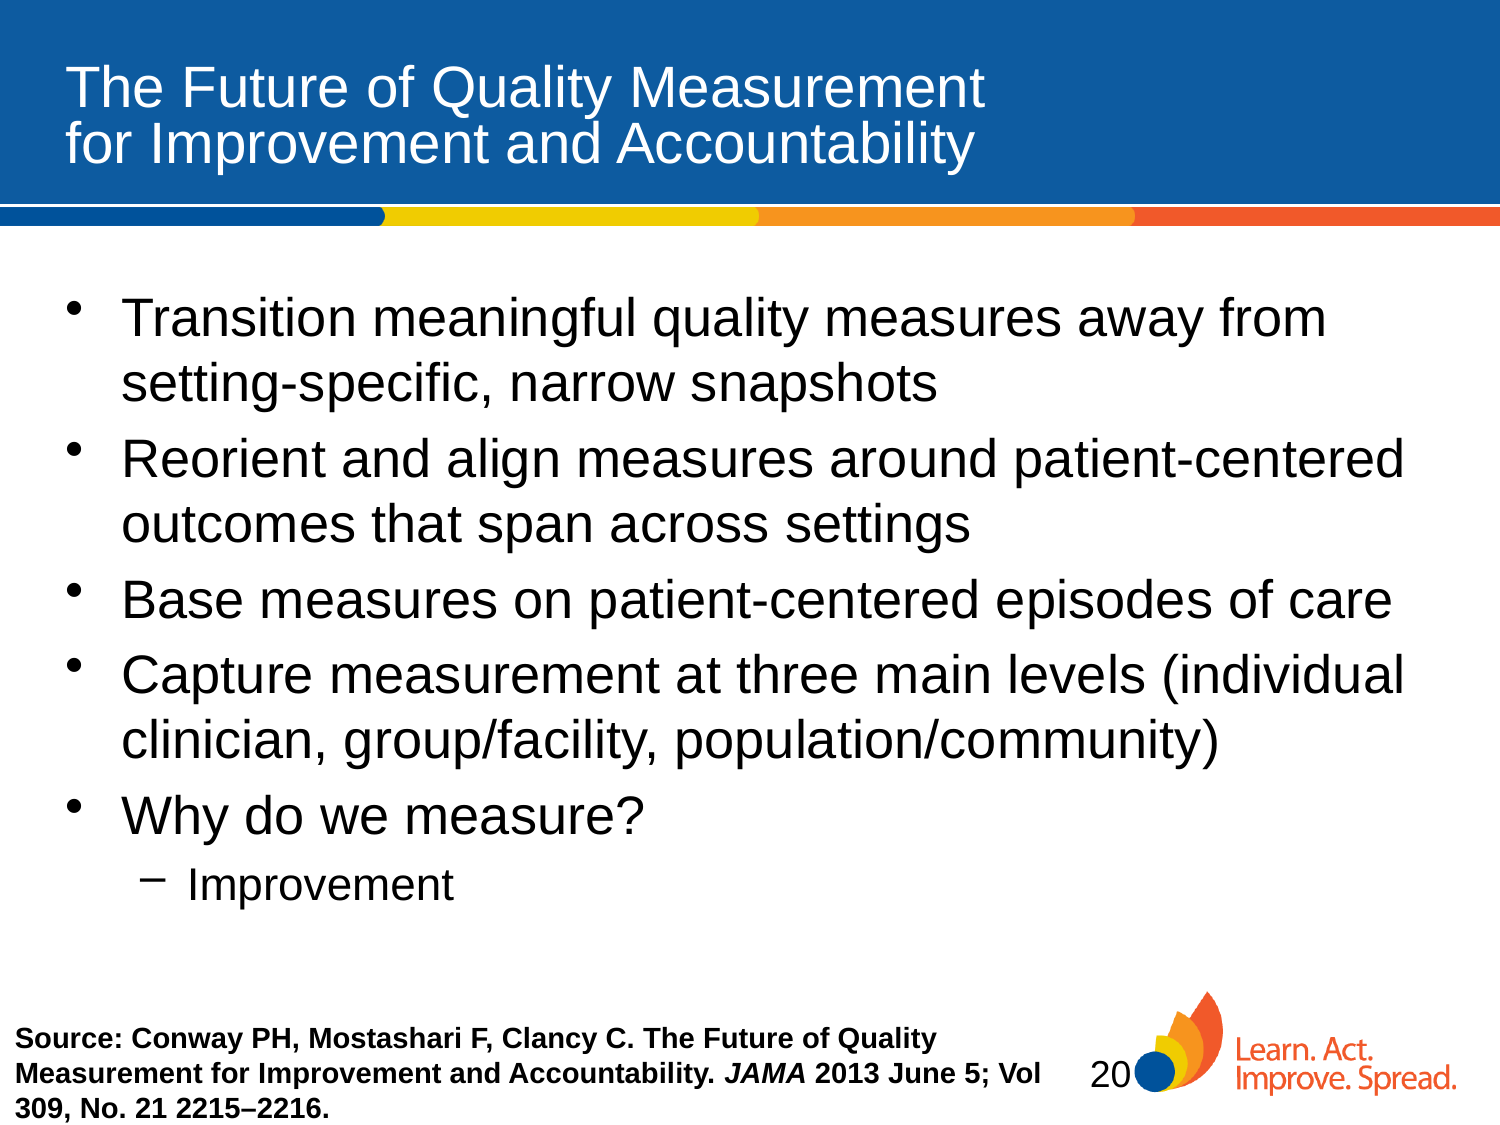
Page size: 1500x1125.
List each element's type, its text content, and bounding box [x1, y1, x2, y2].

list Transition meaningful quality measures away from setting-specific, narrow snapshots Reorient and align measures around patient-centered outcomes that span across settings Base measures on patient-centered episodes of care Capture measurement at three main levels (individual clinician, group/facility, population/community) Why do we measure? Improvement [49, 274, 1451, 1001]
picture [0, 0, 1500, 1125]
text_box Source: Conway PH, Mostashari F, Clancy C. The Future of Quality Measurement for Improvement and Accountability. JAMA 2013 June 5; Vol 309, No. 21 2215–2216. [0, 1012, 1113, 1125]
title The Future of Quality Measurement for Improvement and Accountability [49, 24, 1063, 213]
slide_number 20 [1074, 1042, 1426, 1103]
